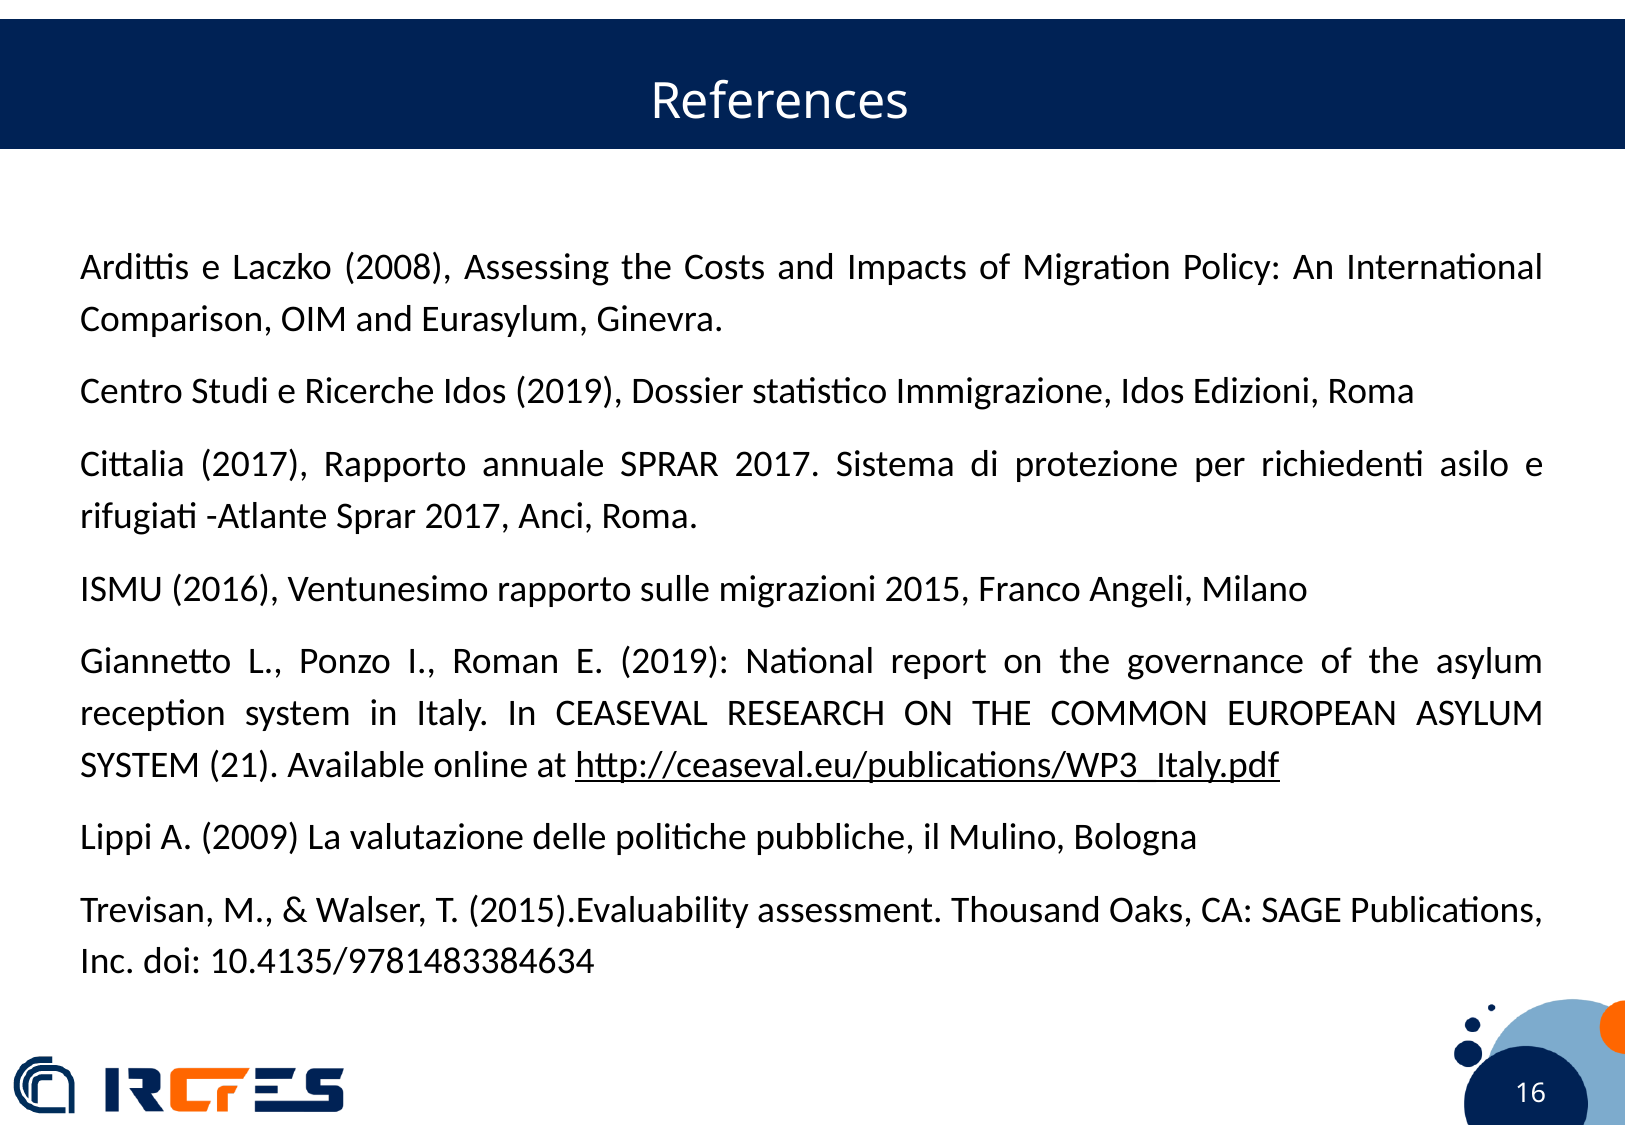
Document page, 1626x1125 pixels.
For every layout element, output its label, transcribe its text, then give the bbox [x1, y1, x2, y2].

picture [103, 1066, 346, 1112]
picture [9, 1051, 82, 1118]
text_box Ardittis e Laczko (2008), Assessing the Costs and Impacts of Migration Policy: An International Comparison, OIM and Eurasylum, Ginevra. Centro Studi e Ricerche Idos (2019), Dossier statistico Immigrazione, Idos Edizioni, Roma Cittalia (2017), Rapporto annuale SPRAR 2017. Sistema di protezione per richiedenti asilo e rifugiati -Atlante Sprar 2017, Anci, Roma. ISMU (2016), Ventunesimo rapporto sulle migrazioni 2015, Franco Angeli, Milano Giannetto L., Ponzo I., Roman E. (2019): National report on the governance of the asylum reception system in Italy. In CEASEVAL RESEARCH ON THE COMMON EUROPEAN ASYLUM SYSTEM (21). Available online at http://ceaseval.eu/publications/WP3_Italy.pdf Lippi A. (2009) La valutazione delle politiche pubbliche, il Mulino, Bologna Trevisan, M., & Walser, T. (2015).Evaluability assessment. Thousand Oaks, CA: SAGE Publications, Inc. doi: 10.4135/9781483384634 [65, 183, 1560, 1055]
picture [1431, 986, 1625, 1125]
text_box References [635, 61, 926, 137]
